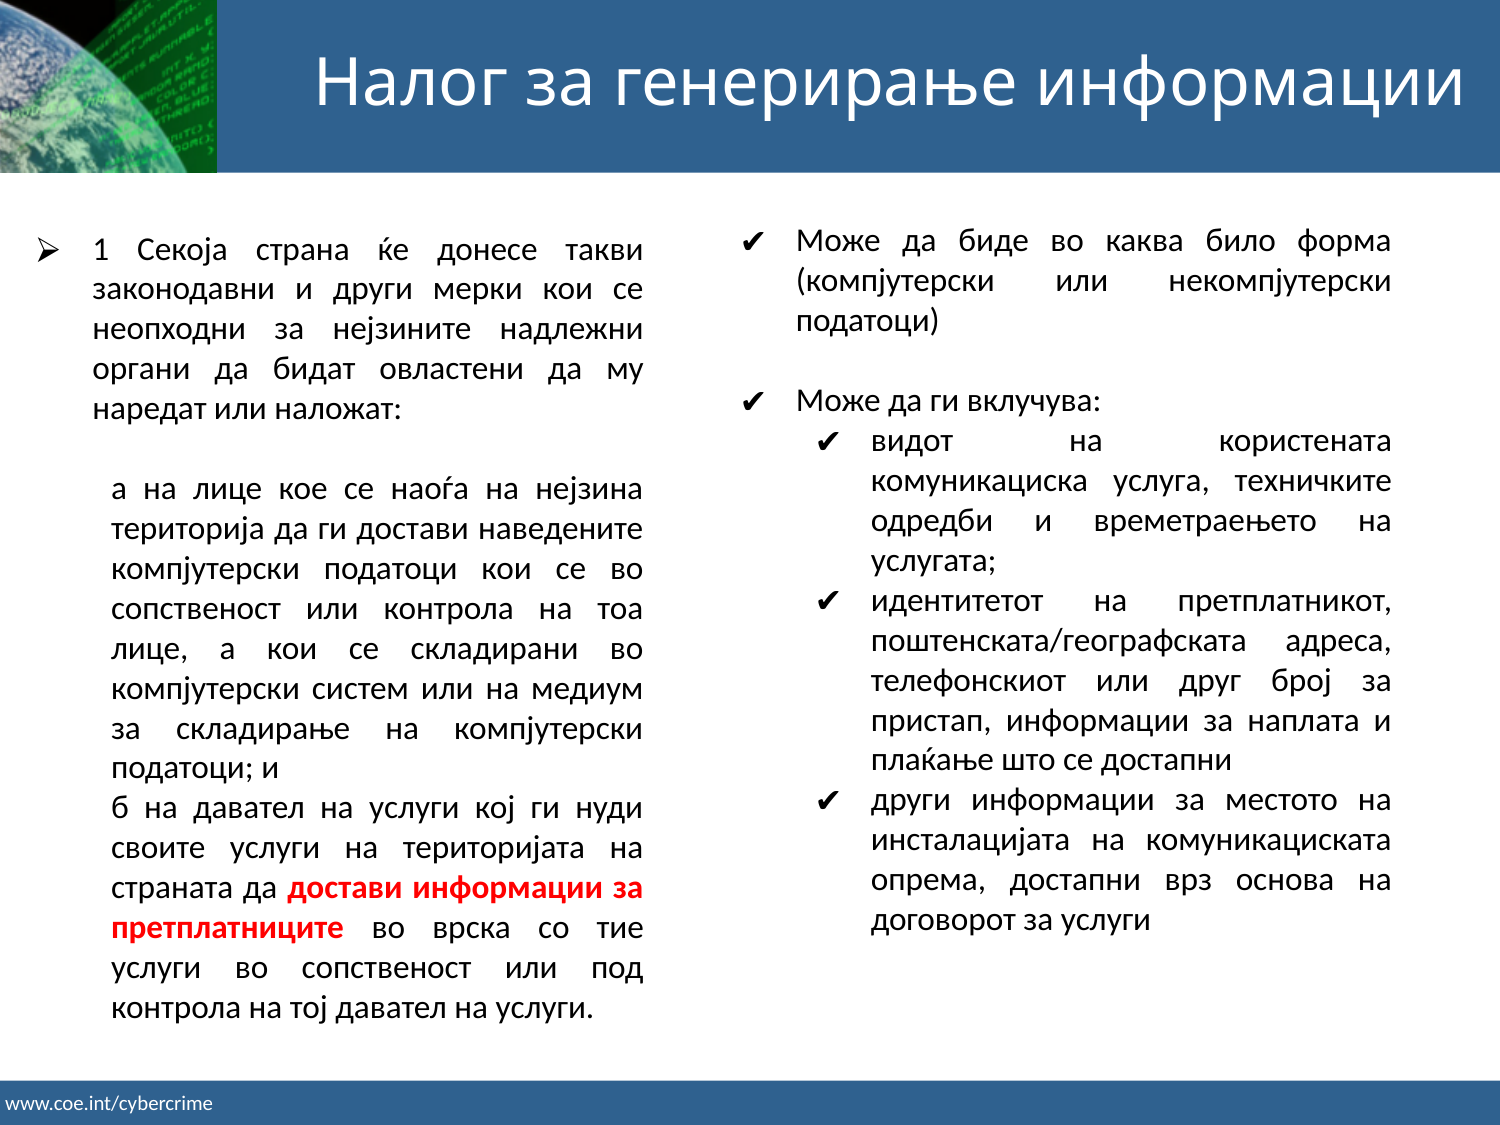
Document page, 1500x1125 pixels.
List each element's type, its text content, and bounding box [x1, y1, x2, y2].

text_box Налог за генерирање информации [230, 31, 1483, 127]
text_box 1 Секоја страна ќе донесе такви законодавни и други мерки кои се неопходни за нејзините надлежни органи да бидат овластени да му наредат или наложат: а на лице кое се наоѓа на нејзина територија да ги достави наведените компјутерски податоци кои се во сопственост или контрола на тоа лице, а кои се складирани во компјутерски систем или на медиум за складирање на компјутерски податоци; и б на давател на услуги кој ги нуди своите услуги на територијата на страната да достави информации за претплатниците во врска со тие услуги во сопственост или под контрола на тој давател на услуги. [21, 219, 660, 1033]
picture [0, 0, 217, 173]
text_box Може да биде во каква било форма (компјутерски или некомпјутерски податоци) Може да ги вклучува: видот на користената комуникациска услуга, техничките одредби и времетраењето на услугата; идентитетот на претплатникот, поштенската/географската адреса, телефонскиот или друг број за пристап, информации за наплата и плаќање што се достапни други информации за местото на инсталацијата на комуникациската опрема, достапни врз основа на договорот за услуги [724, 211, 1408, 945]
